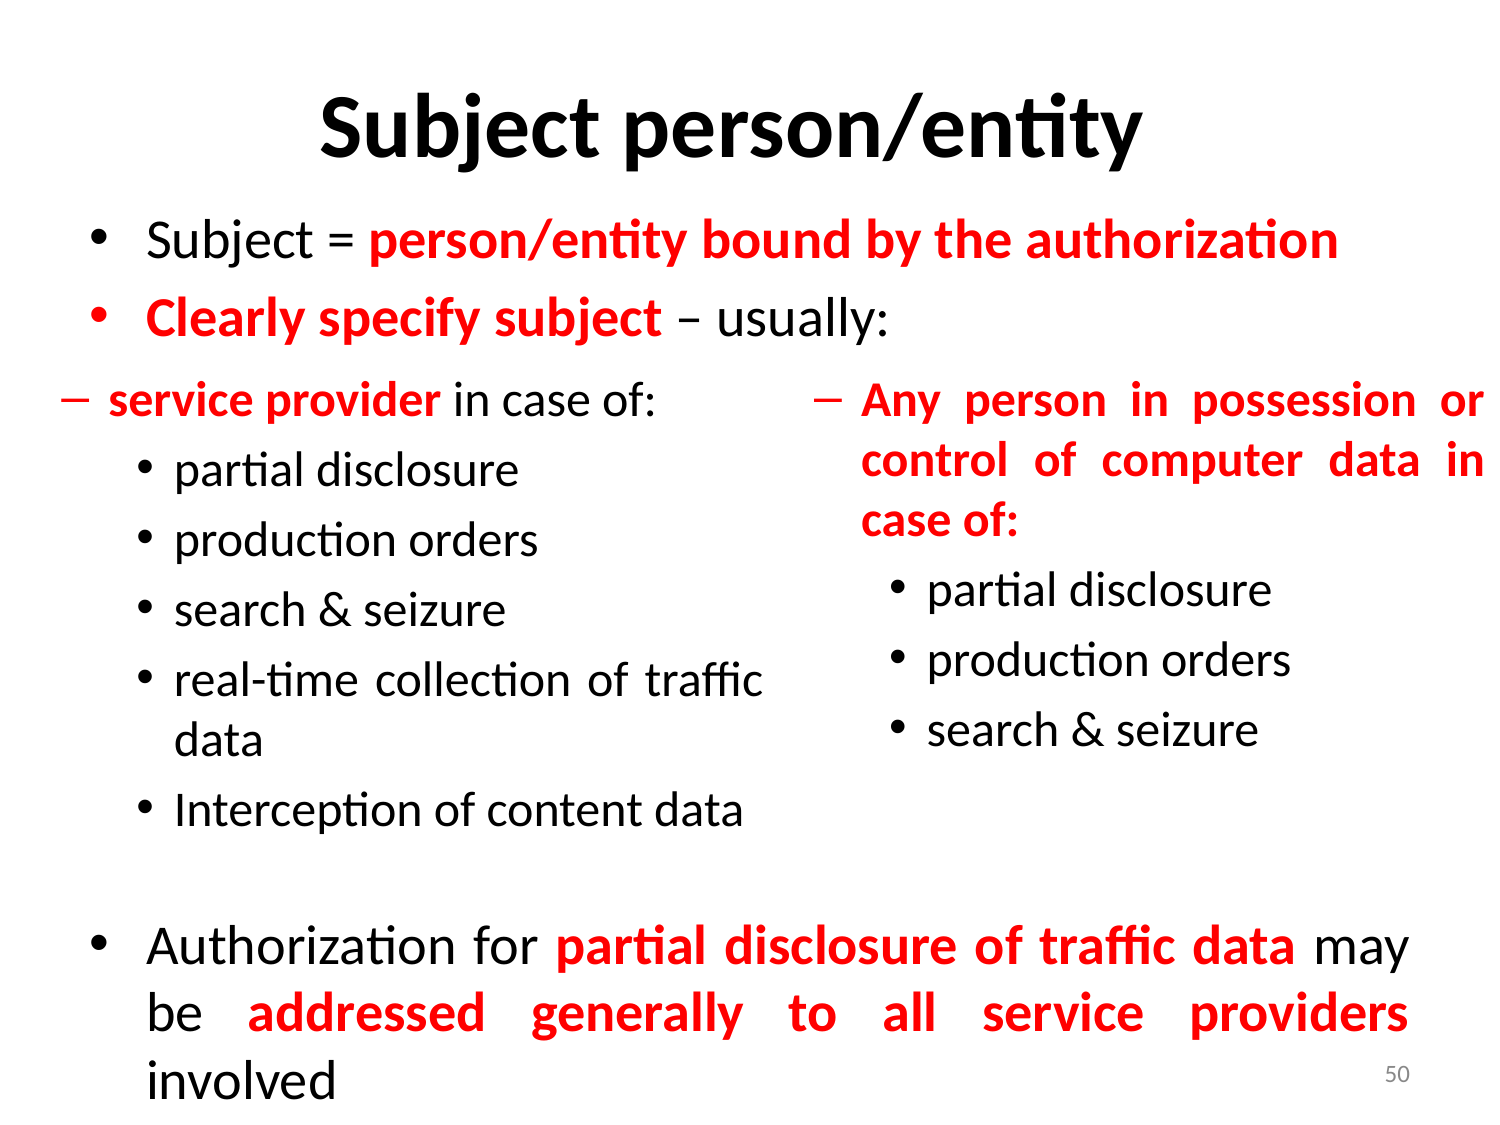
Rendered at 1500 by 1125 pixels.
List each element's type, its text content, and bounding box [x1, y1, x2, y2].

title Subject person/entity [57, 27, 1408, 216]
text_box Any person in possession or control of computer data in case of: partial disclosure production orders search & seizure [724, 359, 1500, 852]
text_box Subject = person/entity bound by the authorization Clearly specify subject – usually: Authorization for partial disclosure of traffic data may be addressed generally to all service providers involved [74, 194, 1425, 359]
text_box service provider in case of: partial disclosure production orders search & seizure real-time collection of traffic data Interception of content data [0, 359, 724, 852]
slide_number 50 [1074, 1042, 1425, 1103]
